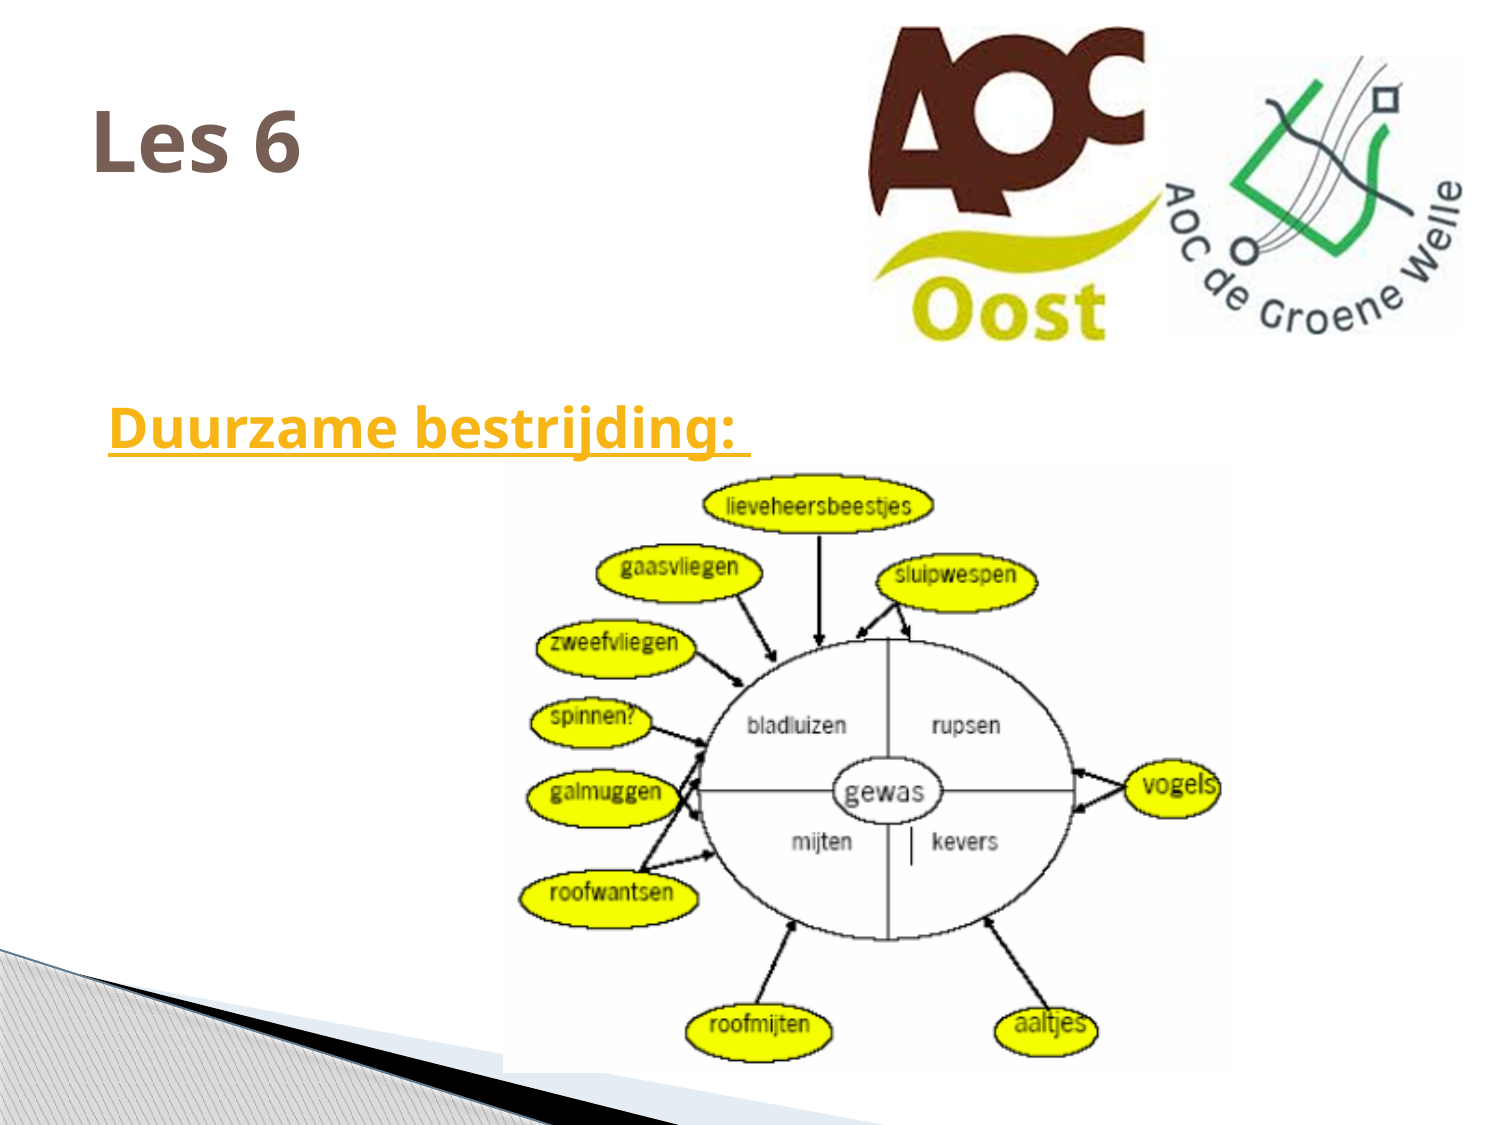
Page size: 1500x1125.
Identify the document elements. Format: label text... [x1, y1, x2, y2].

picture [867, 26, 1473, 365]
list Duurzame bestrijding: [75, 385, 1425, 986]
picture [502, 461, 1234, 1074]
title Les 6 [75, 45, 862, 233]
